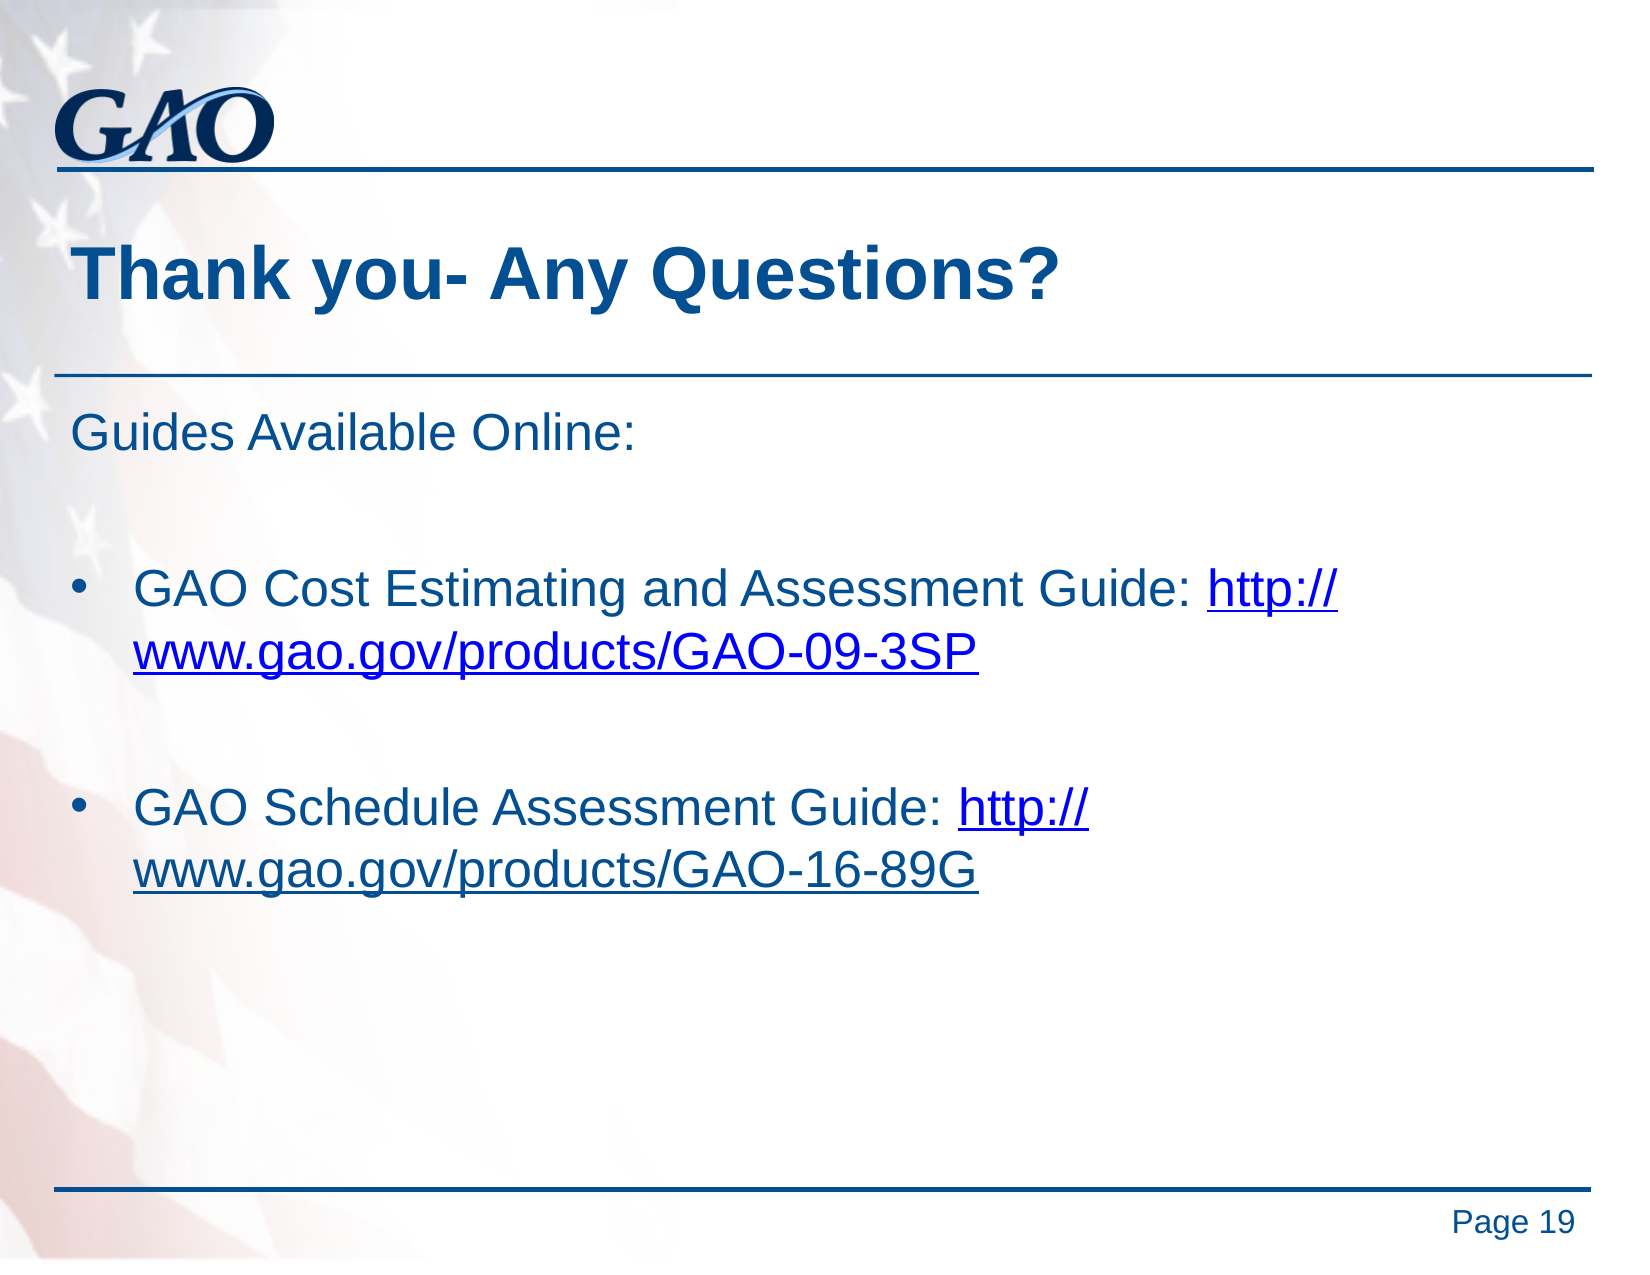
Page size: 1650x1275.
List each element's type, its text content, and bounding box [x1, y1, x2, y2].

title Thank you- Any Questions? [53, 184, 1592, 354]
picture [0, 0, 1650, 1275]
slide_number Page 19 [1207, 1191, 1593, 1250]
list Guides Available Online: GAO Cost Estimating and Assessment Guide: http://www.gao.gov/products/GAO-09-3SP GAO Schedule Assessment Guide: http://www.gao.gov/products/GAO-16-89G [53, 389, 1592, 1176]
